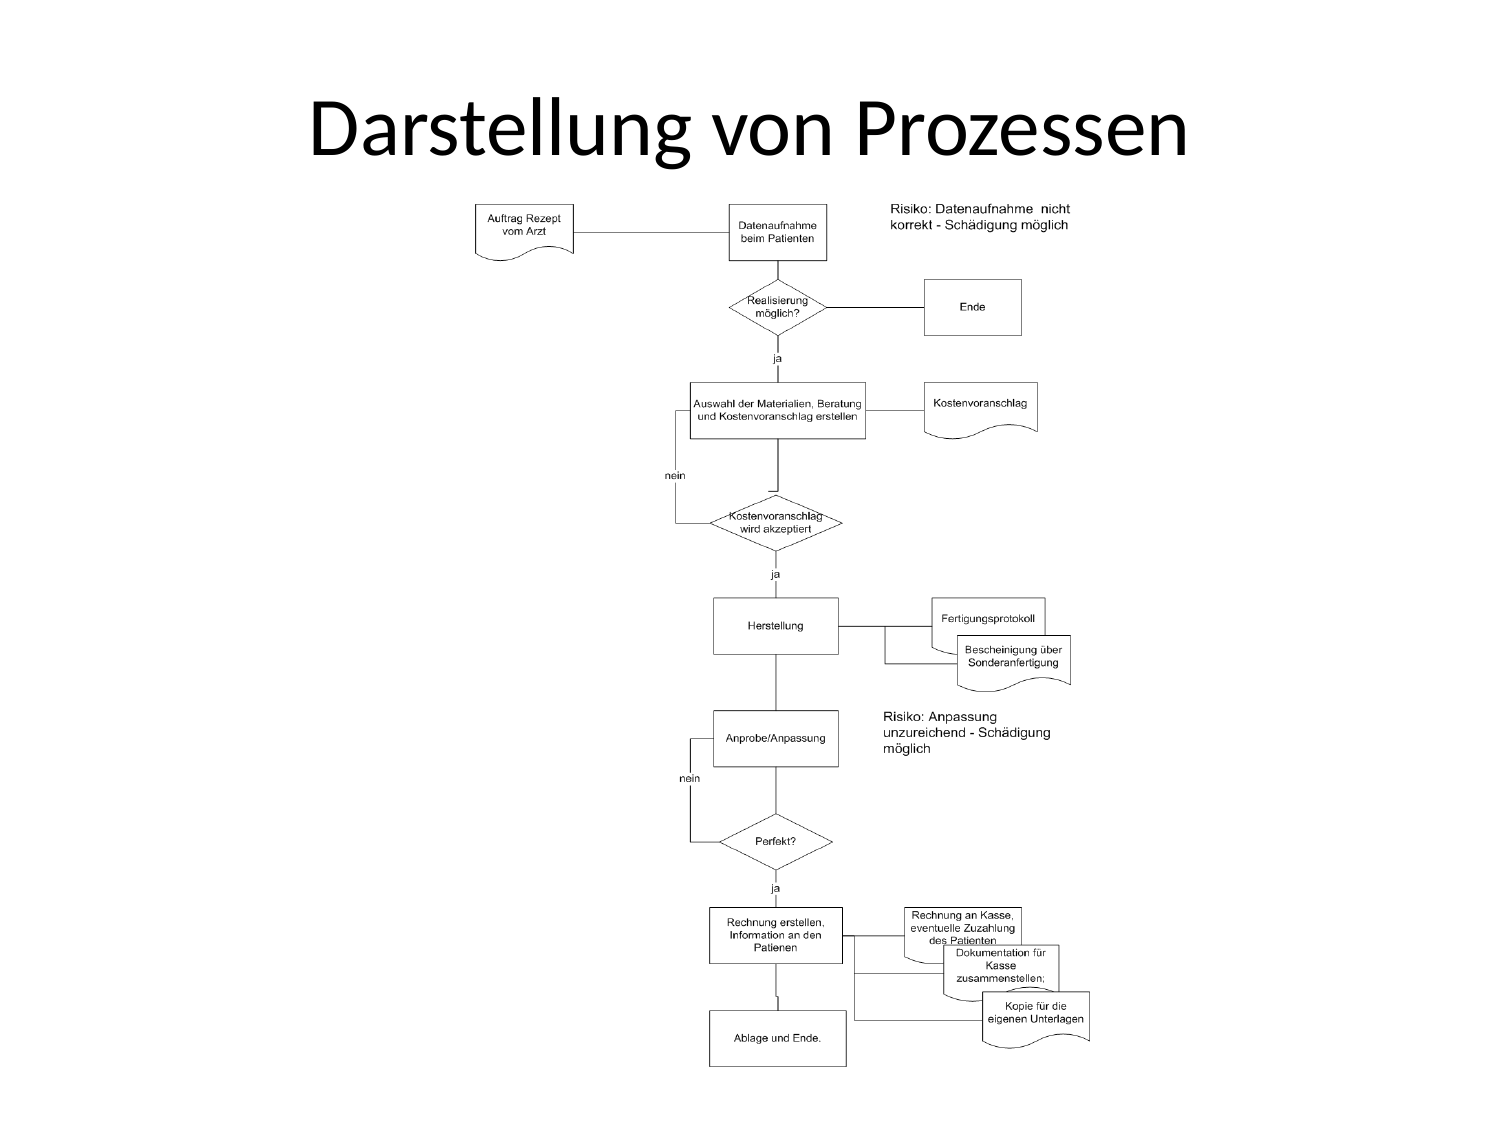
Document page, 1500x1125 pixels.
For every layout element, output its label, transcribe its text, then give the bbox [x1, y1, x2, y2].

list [475, 198, 1091, 1067]
title Darstellung von Prozessen [75, 45, 1425, 200]
